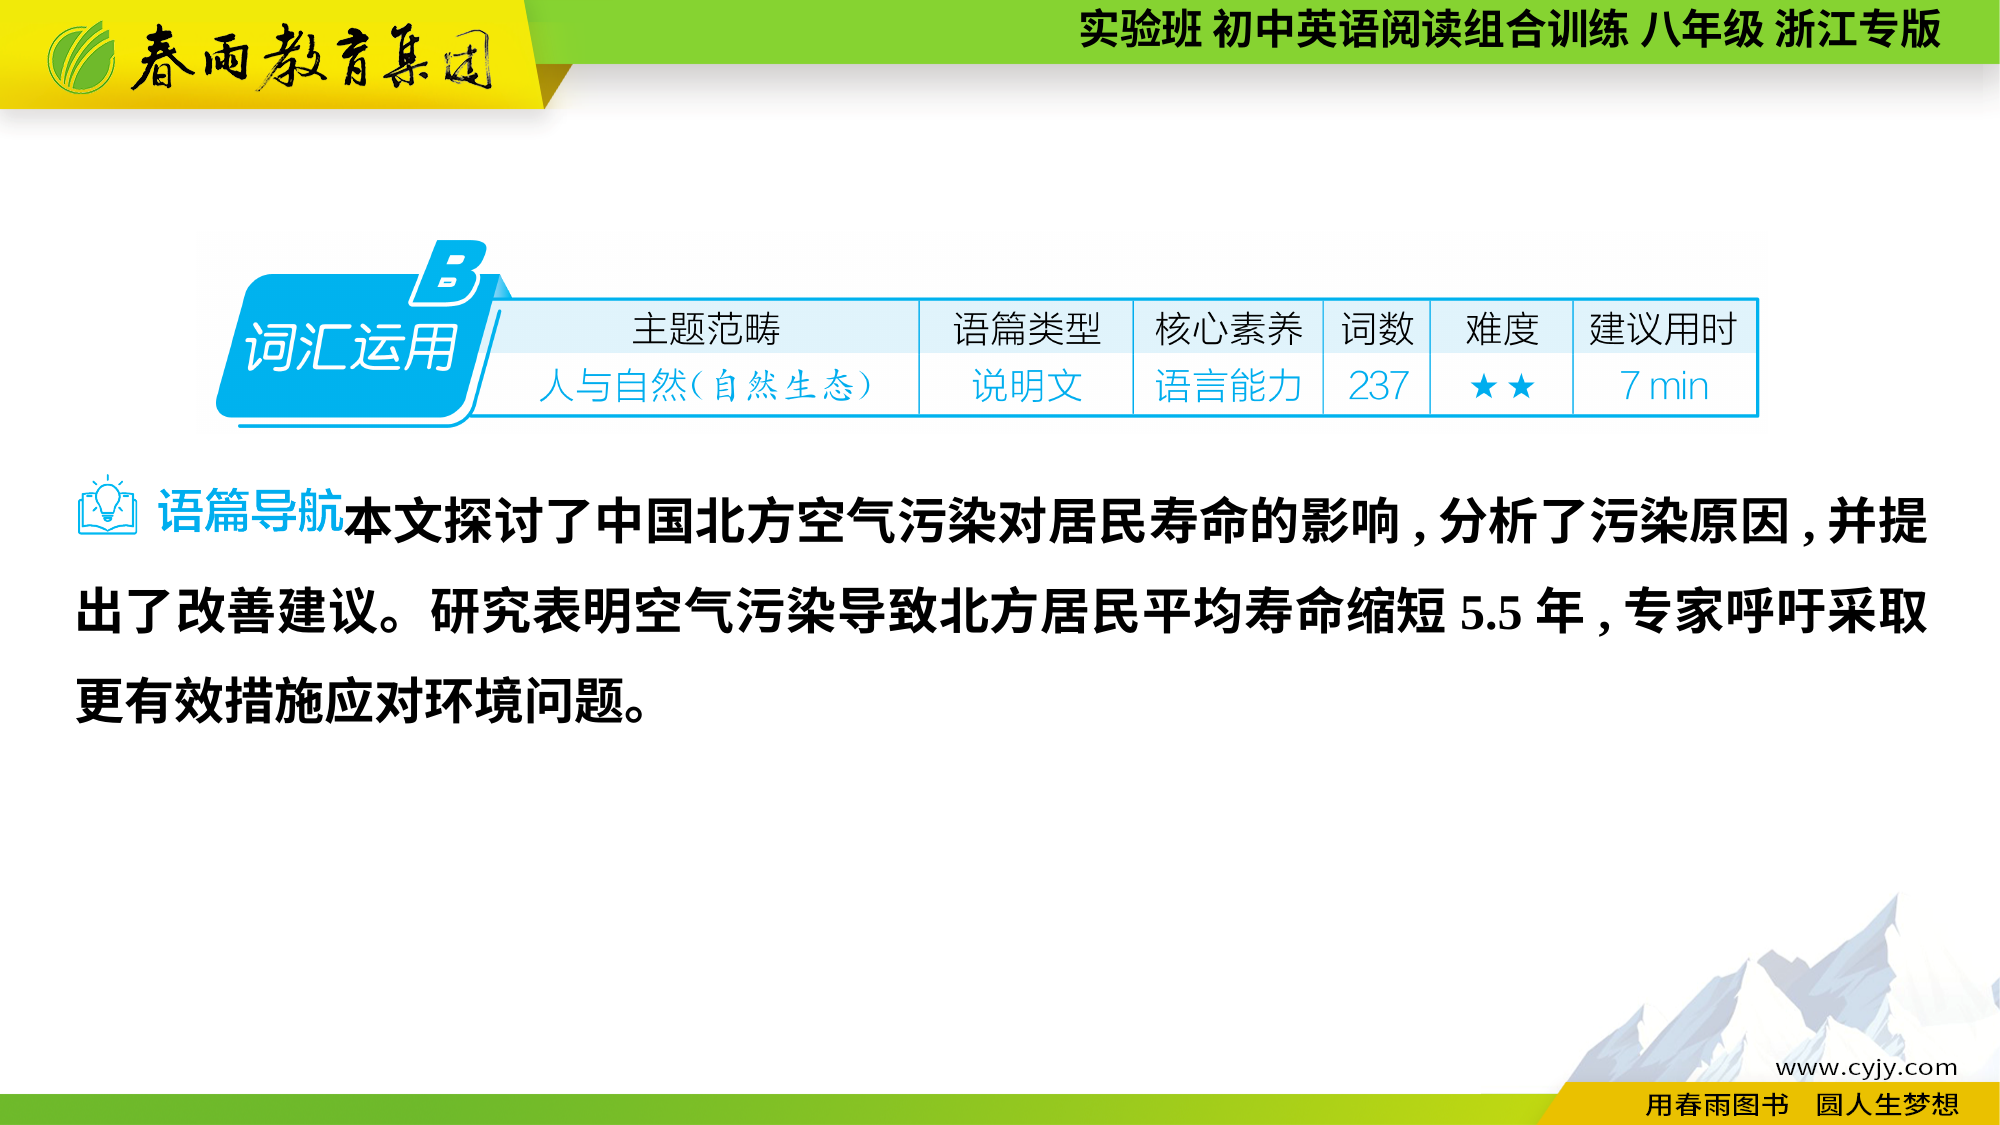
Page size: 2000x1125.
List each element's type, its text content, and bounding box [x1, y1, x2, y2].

picture [0, 0, 2000, 1125]
list 本文探讨了中国北方空气污染对居民寿命的影响,分析了污染原因,并提出了改善建议。研究表明空气污染导致北方居民平均寿命缩短5.5年,专家呼吁采取更有效措施应对环境问题。 [59, 451, 1944, 728]
